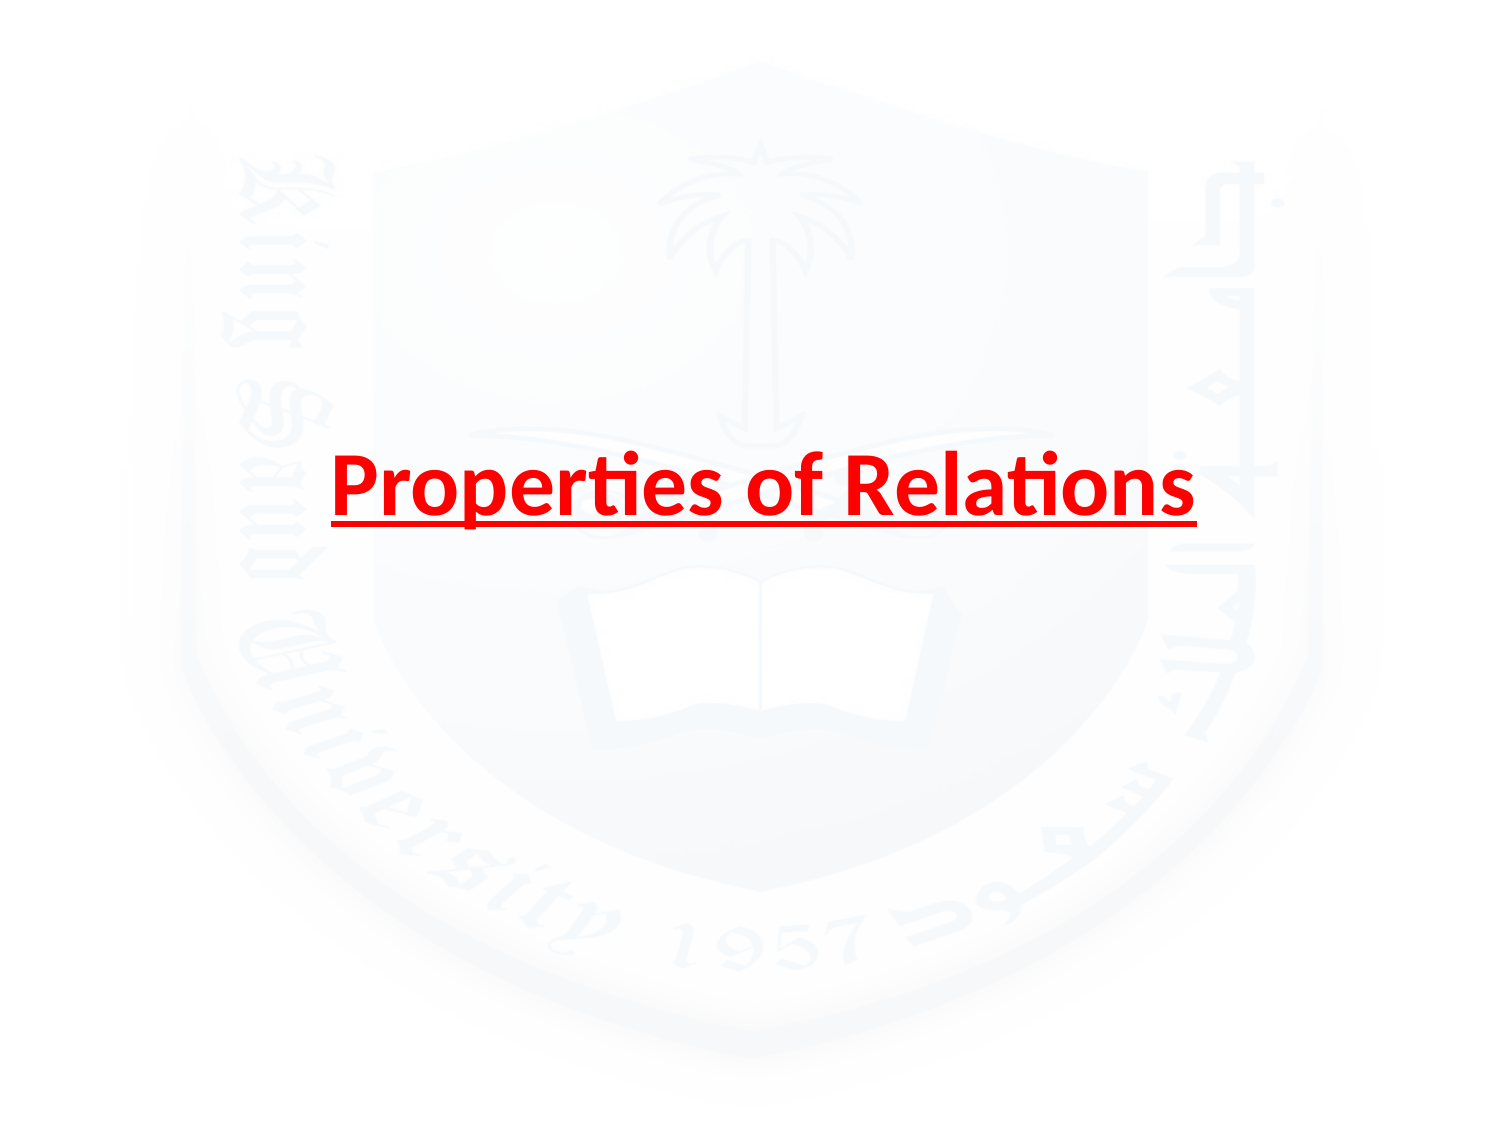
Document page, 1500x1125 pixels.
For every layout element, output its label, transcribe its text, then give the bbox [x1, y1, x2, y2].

title Properties of Relations [88, 385, 1439, 573]
